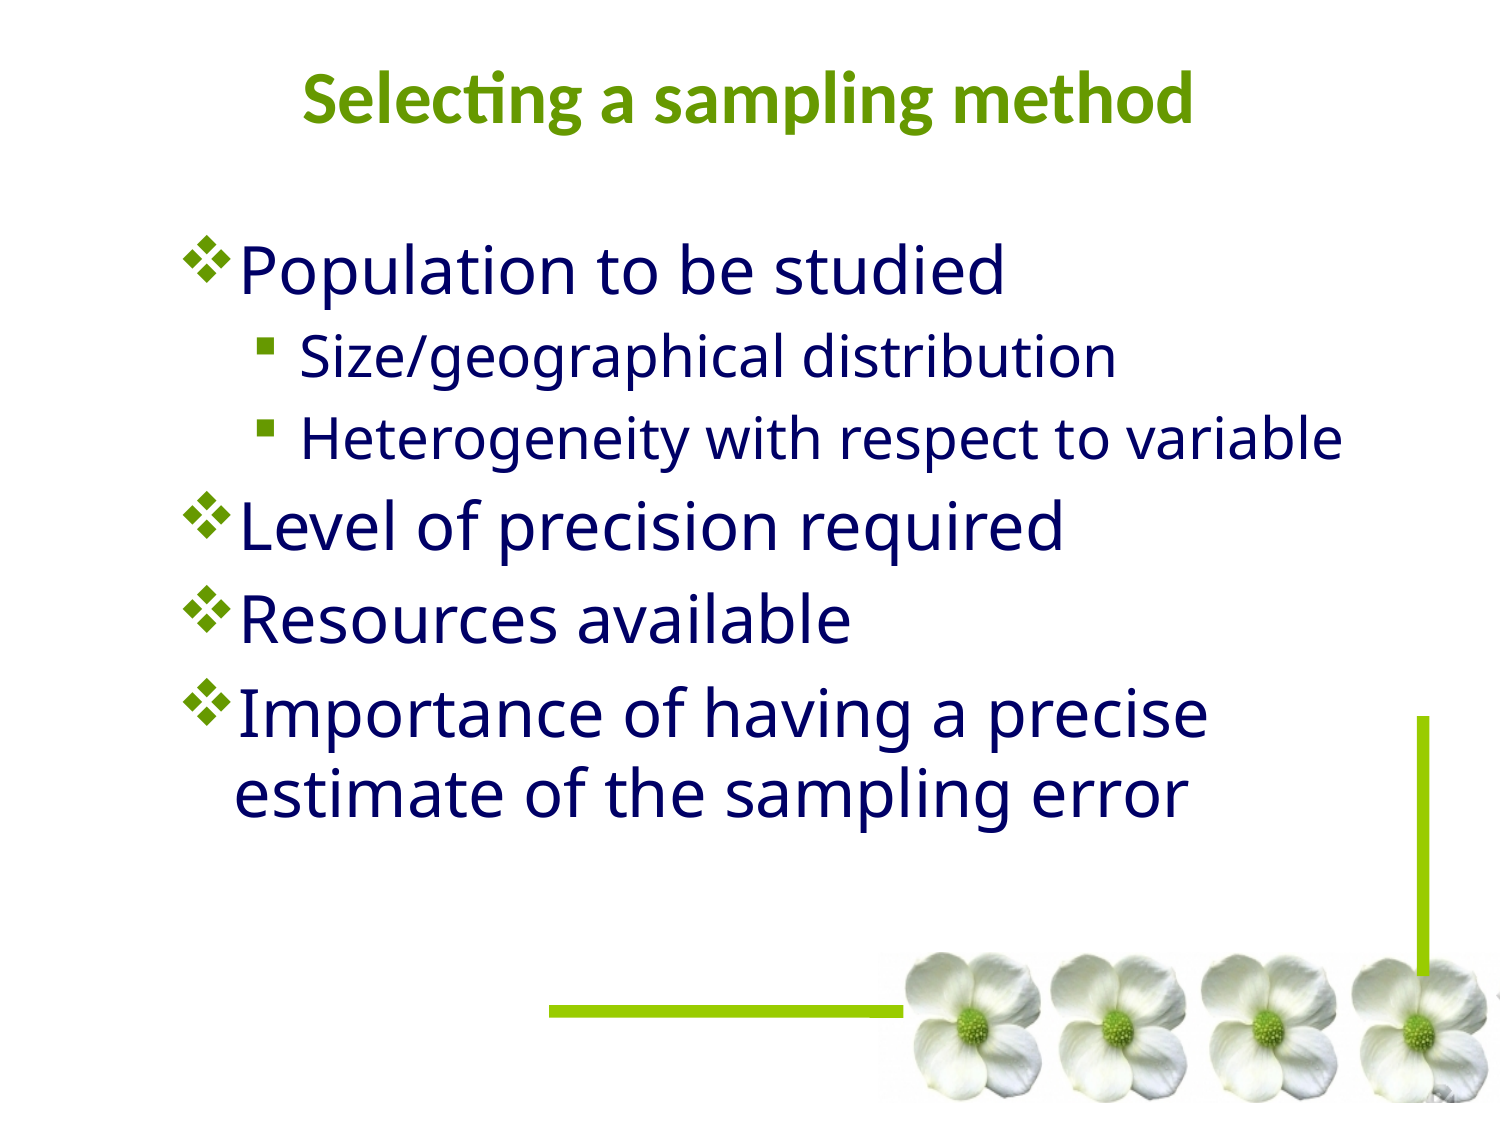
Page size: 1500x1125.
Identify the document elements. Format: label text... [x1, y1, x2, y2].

list Population to be studied Size/geographical distribution Heterogeneity with respect to variable Level of precision required Resources available Importance of having a precise estimate of the sampling error [162, 219, 1438, 963]
picture [878, 952, 1500, 1103]
title Selecting a sampling method [112, 0, 1388, 188]
